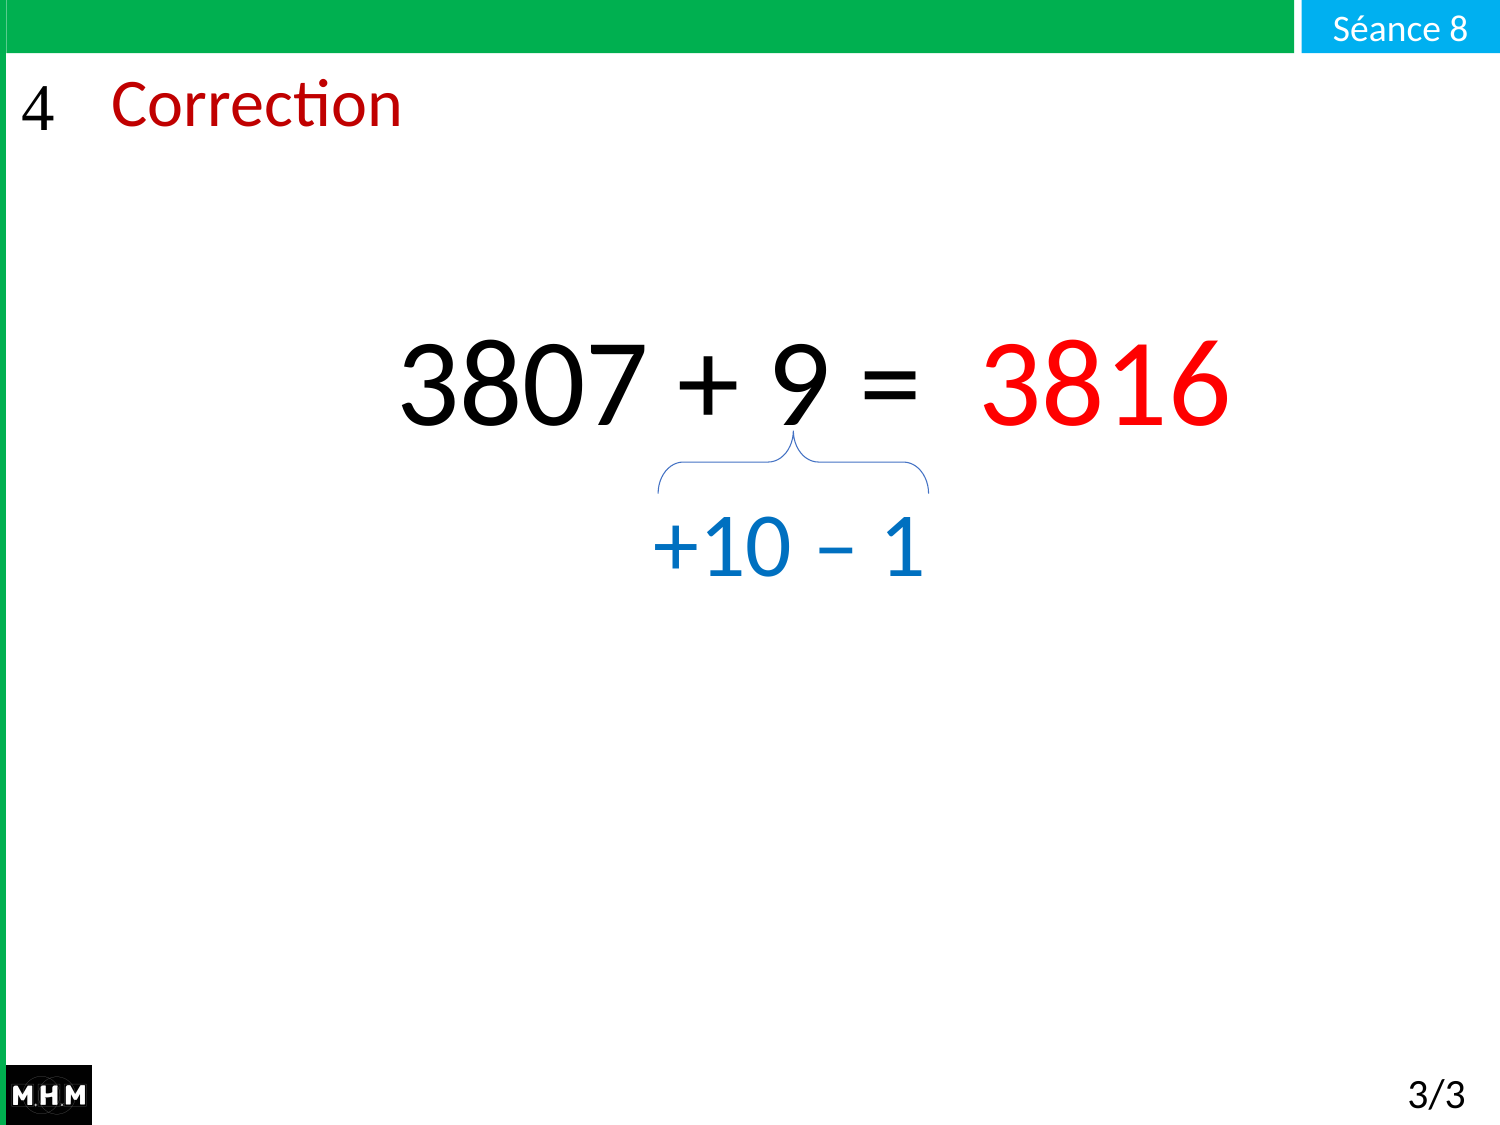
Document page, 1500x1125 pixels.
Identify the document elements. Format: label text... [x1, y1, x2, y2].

text_box 3816 [928, 293, 1282, 459]
list 3/3 [1373, 1064, 1500, 1125]
text_box [657, 430, 930, 494]
picture [6, 1065, 92, 1125]
title Correction [96, 60, 1391, 150]
text_box 3807 + 9 = [381, 293, 928, 459]
text_box +10 – 1 [638, 476, 1439, 602]
